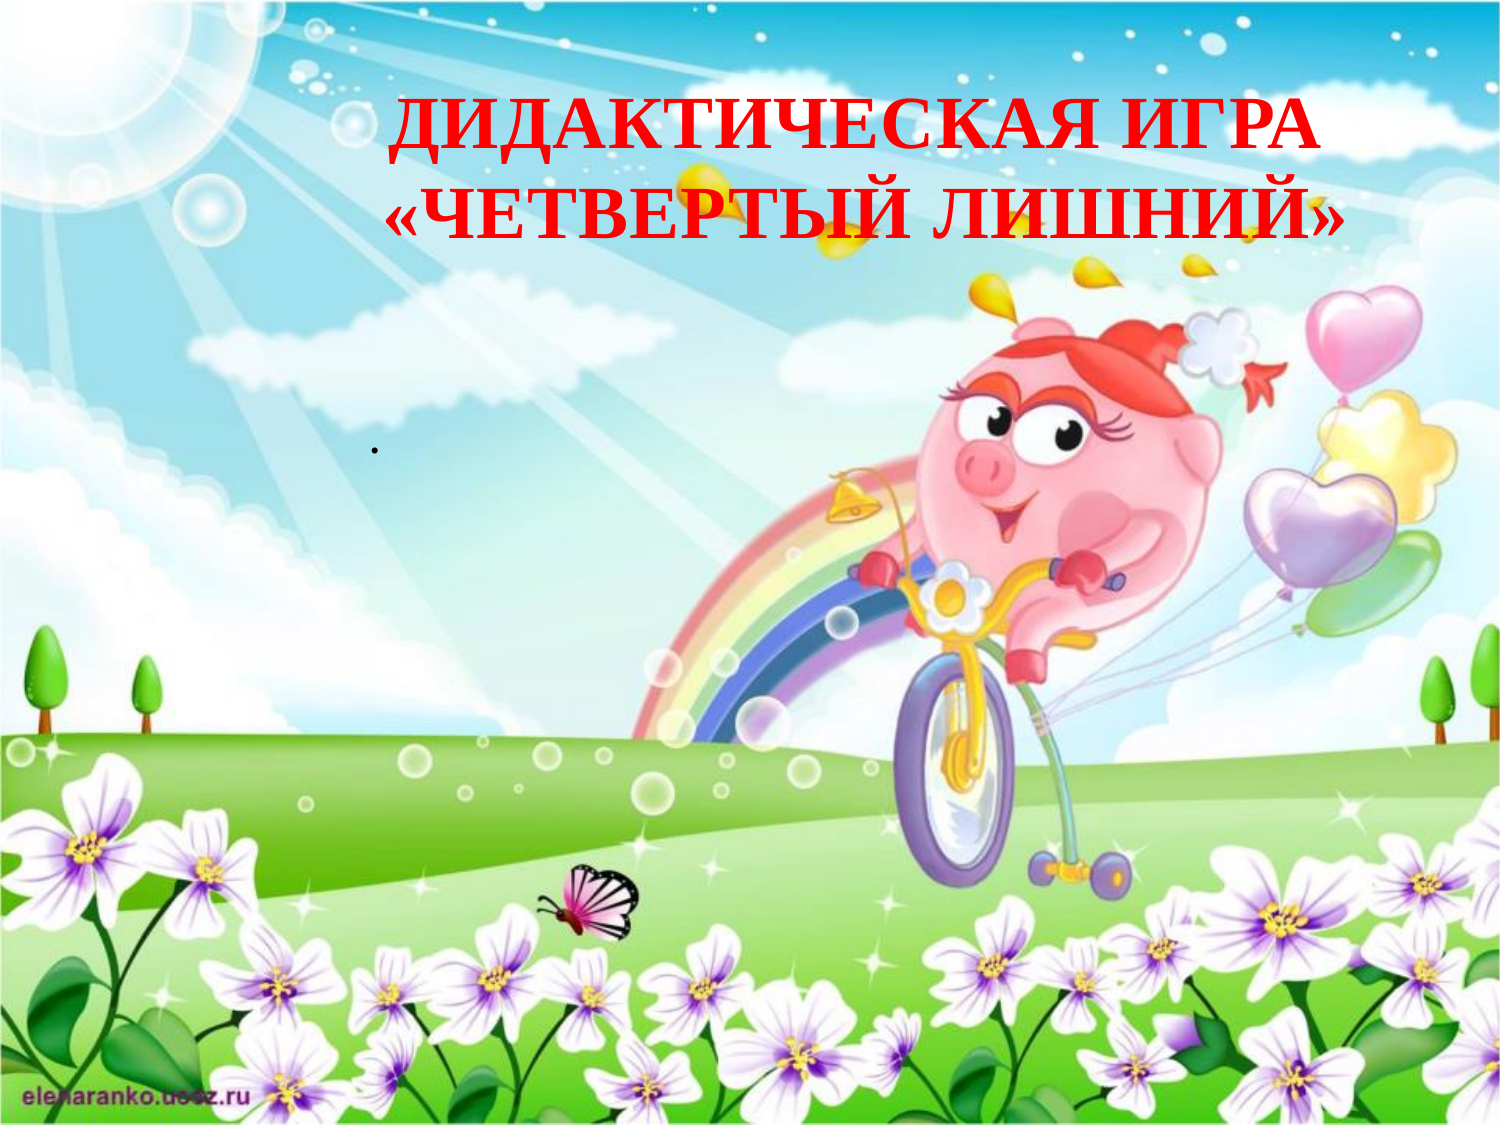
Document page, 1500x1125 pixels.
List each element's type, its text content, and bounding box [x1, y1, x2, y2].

picture [0, 0, 1500, 1125]
text_box . [0, 408, 750, 469]
text_box ДИДАКТИЧЕСКАЯ ИГРА «ЧЕТВЕРТЫЙ ЛИШНИЙ» [301, 66, 1430, 262]
